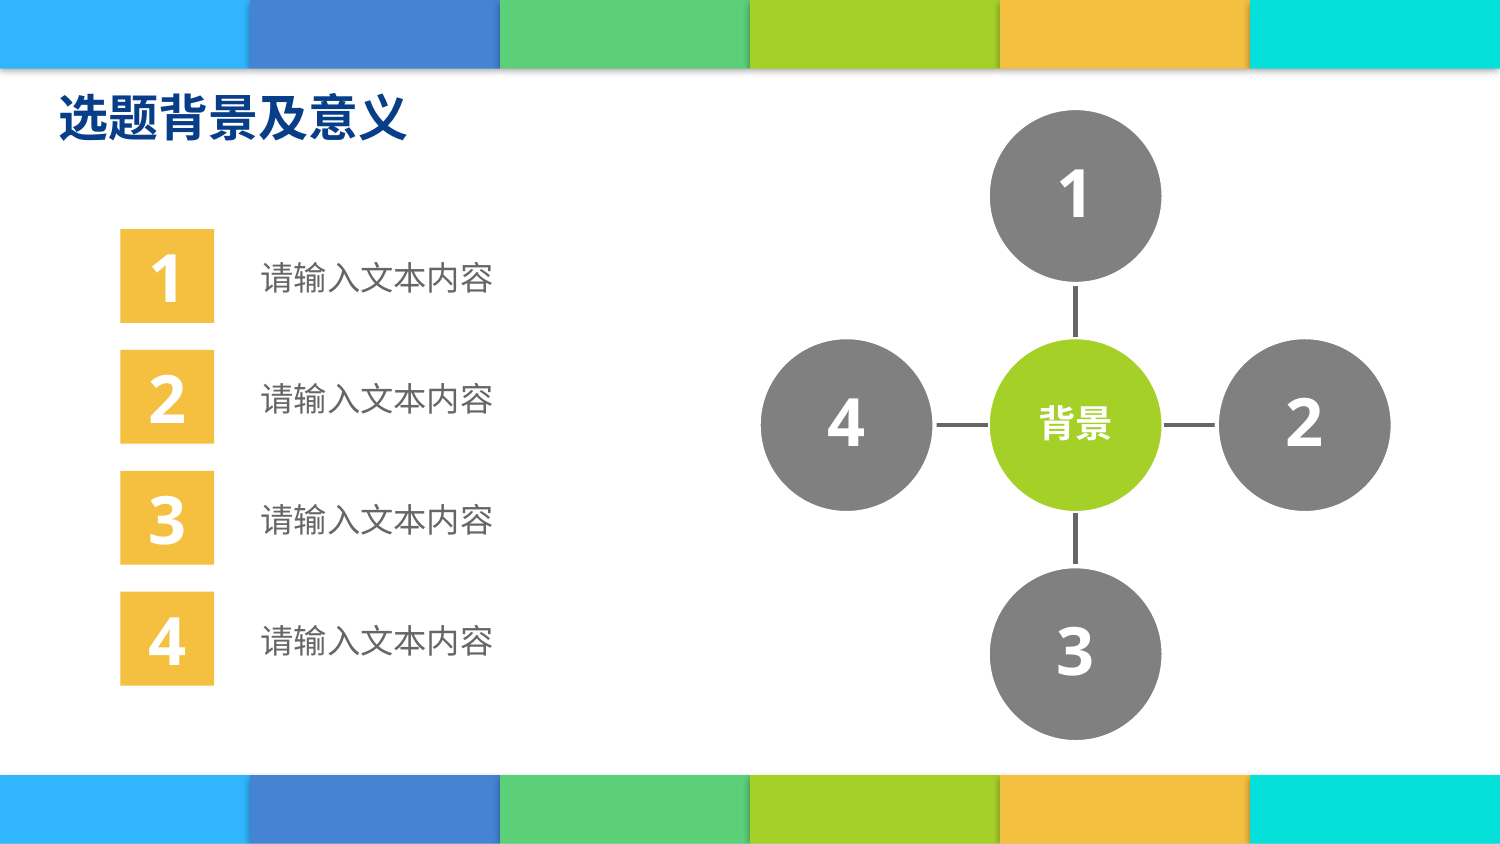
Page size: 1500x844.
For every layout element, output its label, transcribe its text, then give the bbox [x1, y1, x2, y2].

text_box 1 [118, 227, 216, 325]
text_box 请输入文本内容 [246, 491, 555, 547]
text_box 3 [985, 564, 1166, 745]
text_box [1074, 513, 1078, 564]
text_box [1074, 287, 1078, 338]
text_box [1163, 423, 1214, 427]
text_box 请输入文本内容 [246, 371, 555, 426]
text_box 背景 [985, 335, 1166, 516]
text_box 4 [118, 590, 216, 688]
text_box 请输入文本内容 [246, 612, 555, 668]
text_box 选题背景及意义 [43, 78, 571, 154]
text_box 4 [756, 335, 937, 516]
text_box 3 [118, 469, 216, 567]
text_box 2 [1214, 335, 1395, 516]
text_box 2 [118, 348, 216, 446]
text_box 请输入文本内容 [246, 250, 555, 305]
text_box 1 [985, 105, 1166, 287]
text_box [937, 423, 988, 427]
